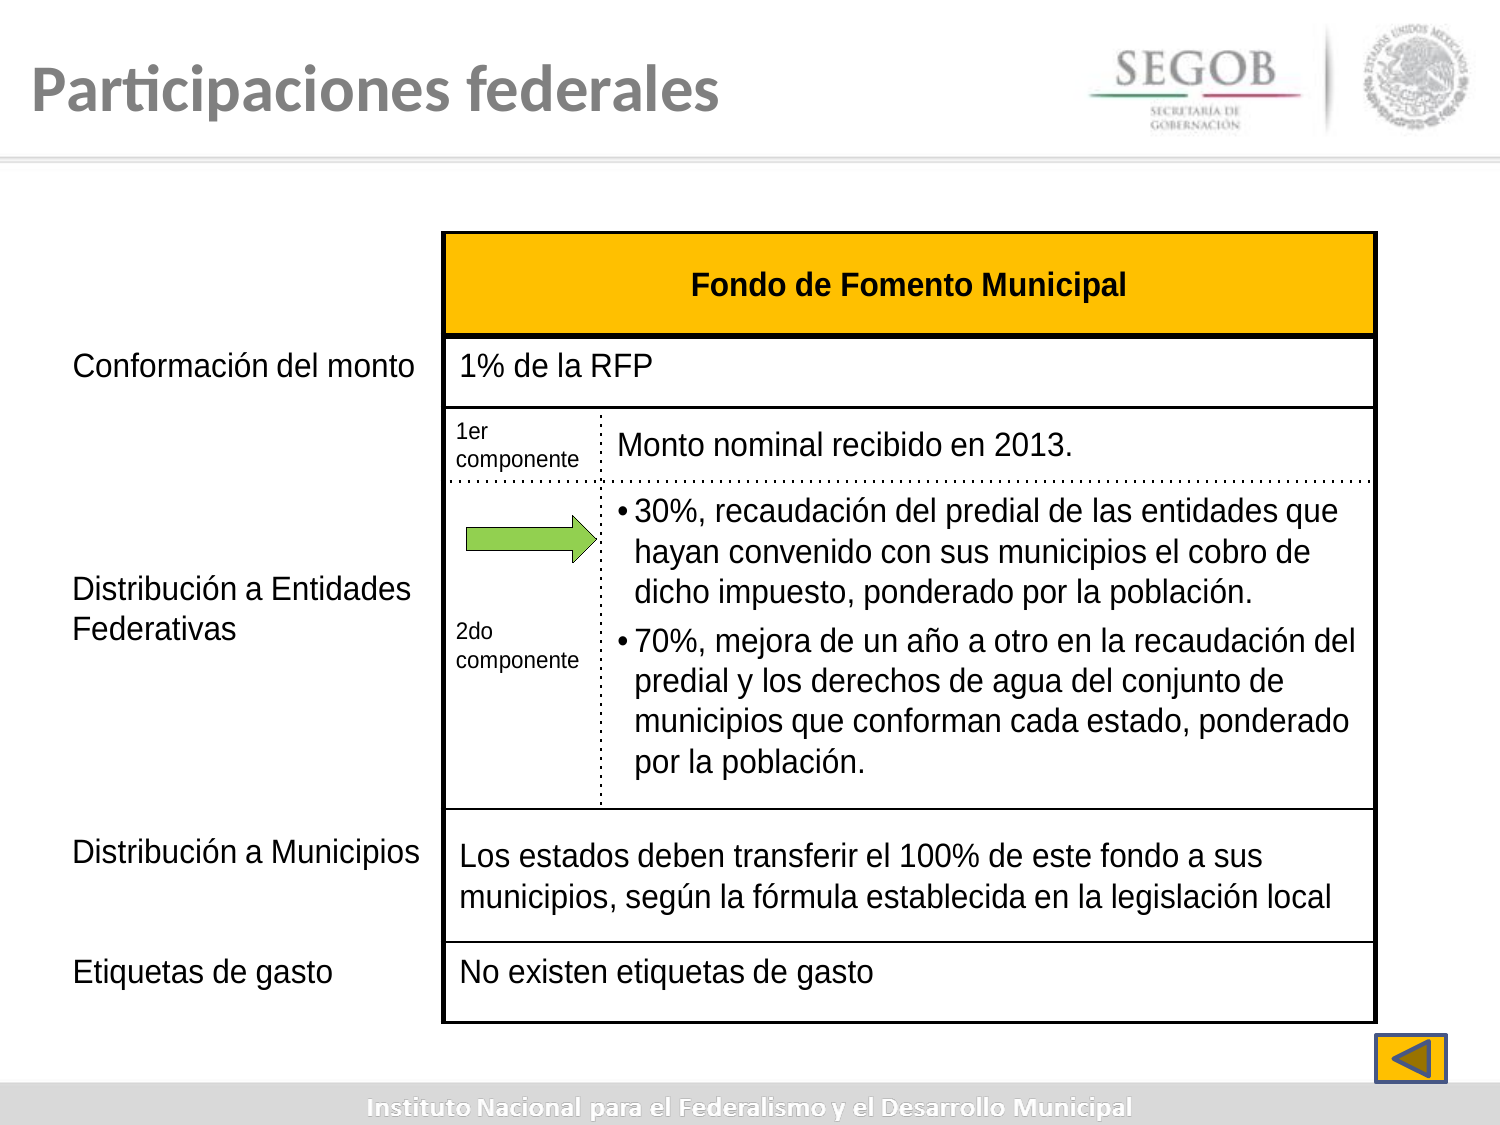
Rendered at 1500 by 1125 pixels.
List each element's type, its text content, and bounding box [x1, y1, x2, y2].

text_box Participaciones federales [16, 52, 1069, 132]
text_box [1374, 1033, 1448, 1084]
picture [0, 0, 1500, 1125]
